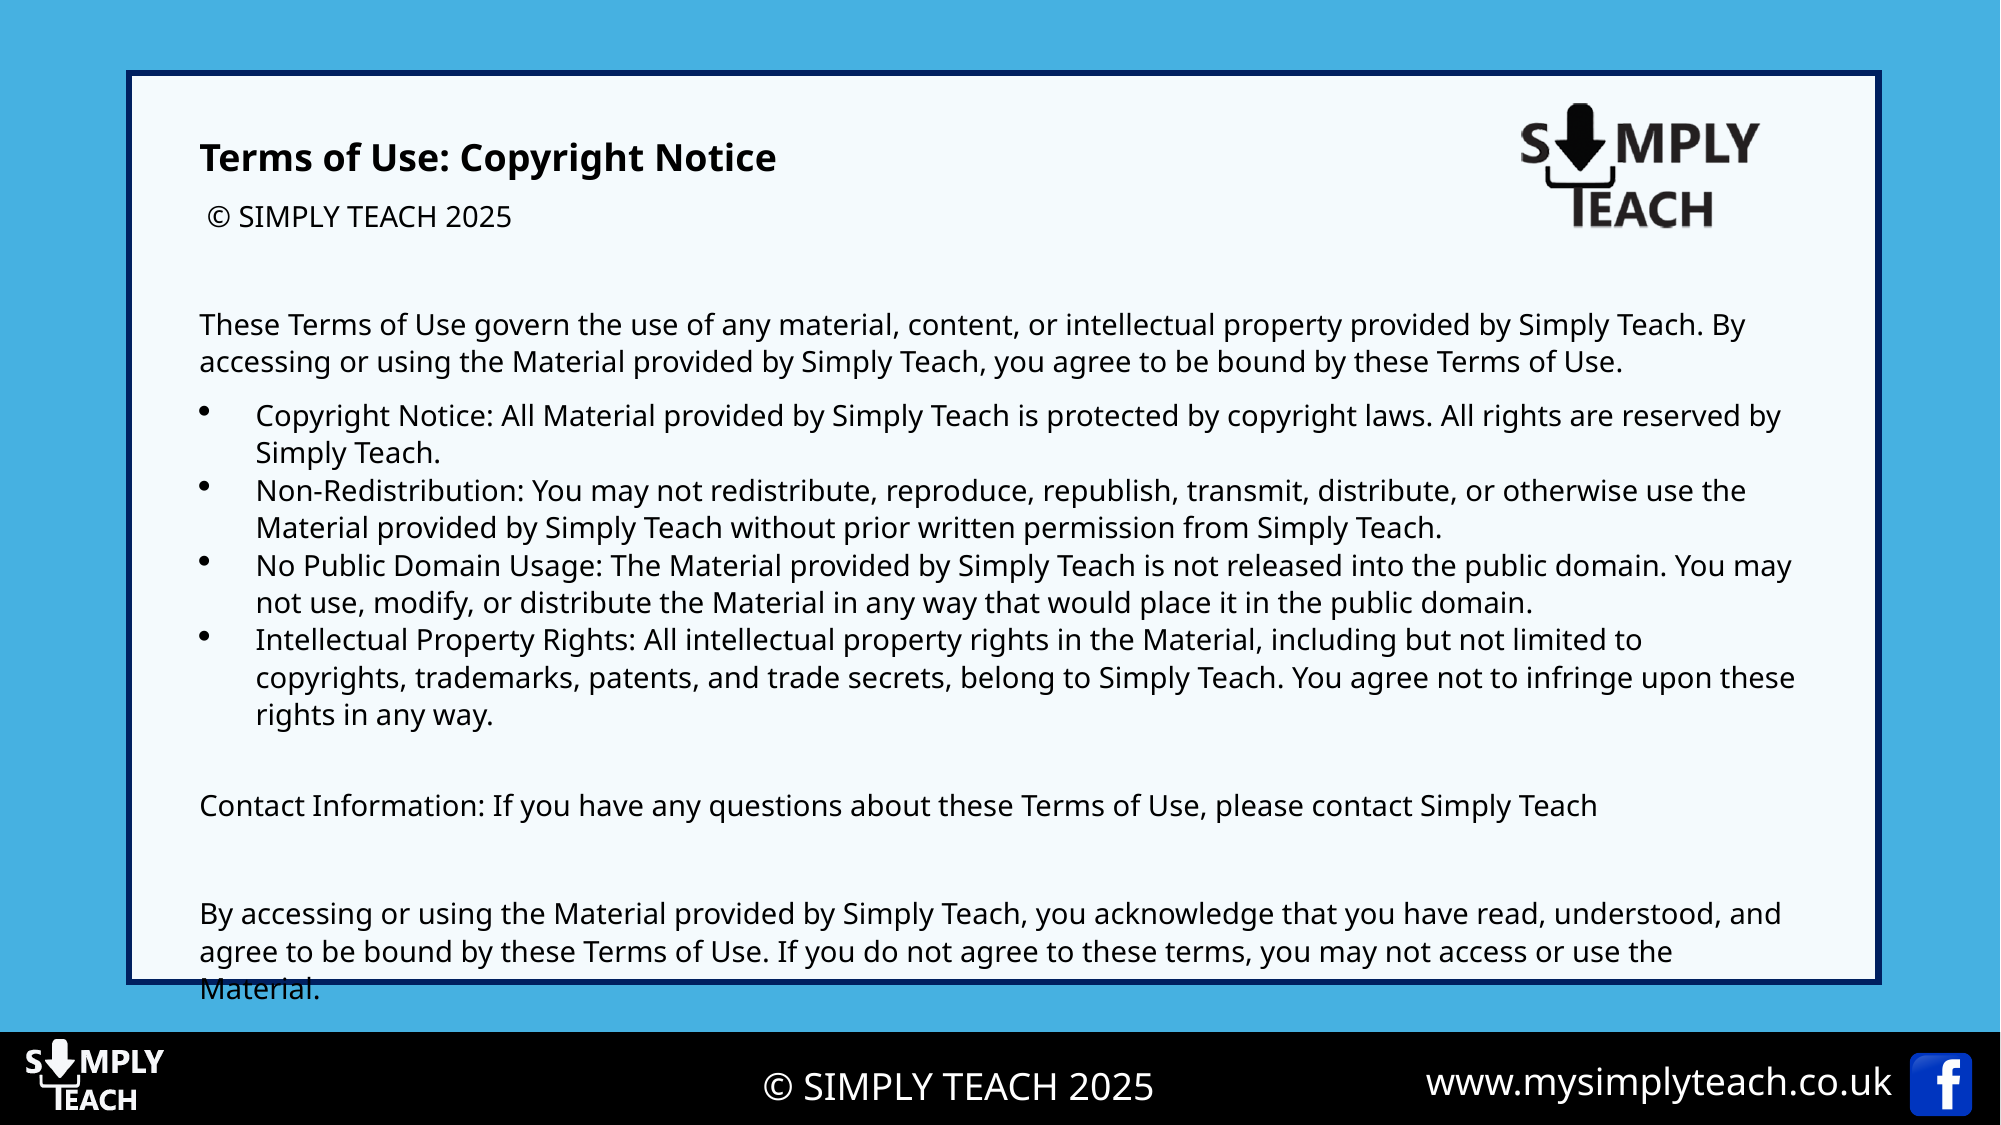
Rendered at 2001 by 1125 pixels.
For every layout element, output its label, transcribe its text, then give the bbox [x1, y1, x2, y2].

text_box Terms of Use: Copyright Notice © SIMPLY TEACH 2025 These Terms of Use govern the use of any material, content, or intellectual property provided by Simply Teach. By accessing or using the Material provided by Simply Teach, you agree to be bound by these Terms of Use. Copyright Notice: All Material provided by Simply Teach is protected by copyright laws. All rights are reserved by Simply Teach. Non-Redistribution: You may not redistribute, reproduce, republish, transmit, distribute, or otherwise use the Material provided by Simply Teach without prior written permission from Simply Teach. No Public Domain Usage: The Material provided by Simply Teach is not released into the public domain. You may not use, modify, or distribute the Material in any way that would place it in the public domain. Intellectual Property Rights: All intellectual property rights in the Material, including but not limited to copyrights, trademarks, patents, and trade secrets, belong to Simply Teach. You agree not to infringe upon these rights in any way. Contact Information: If you have any questions about these Terms of Use, please contact Simply Teach By accessing or using the Material provided by Simply Teach, you acknowledge that you have read, understood, and agree to be bound by these Terms of Use. If you do not agree to these terms, you may not access or use the Material. [184, 123, 1816, 1013]
picture [1503, 94, 1792, 247]
picture [1907, 1050, 1975, 1119]
picture [15, 1033, 182, 1122]
